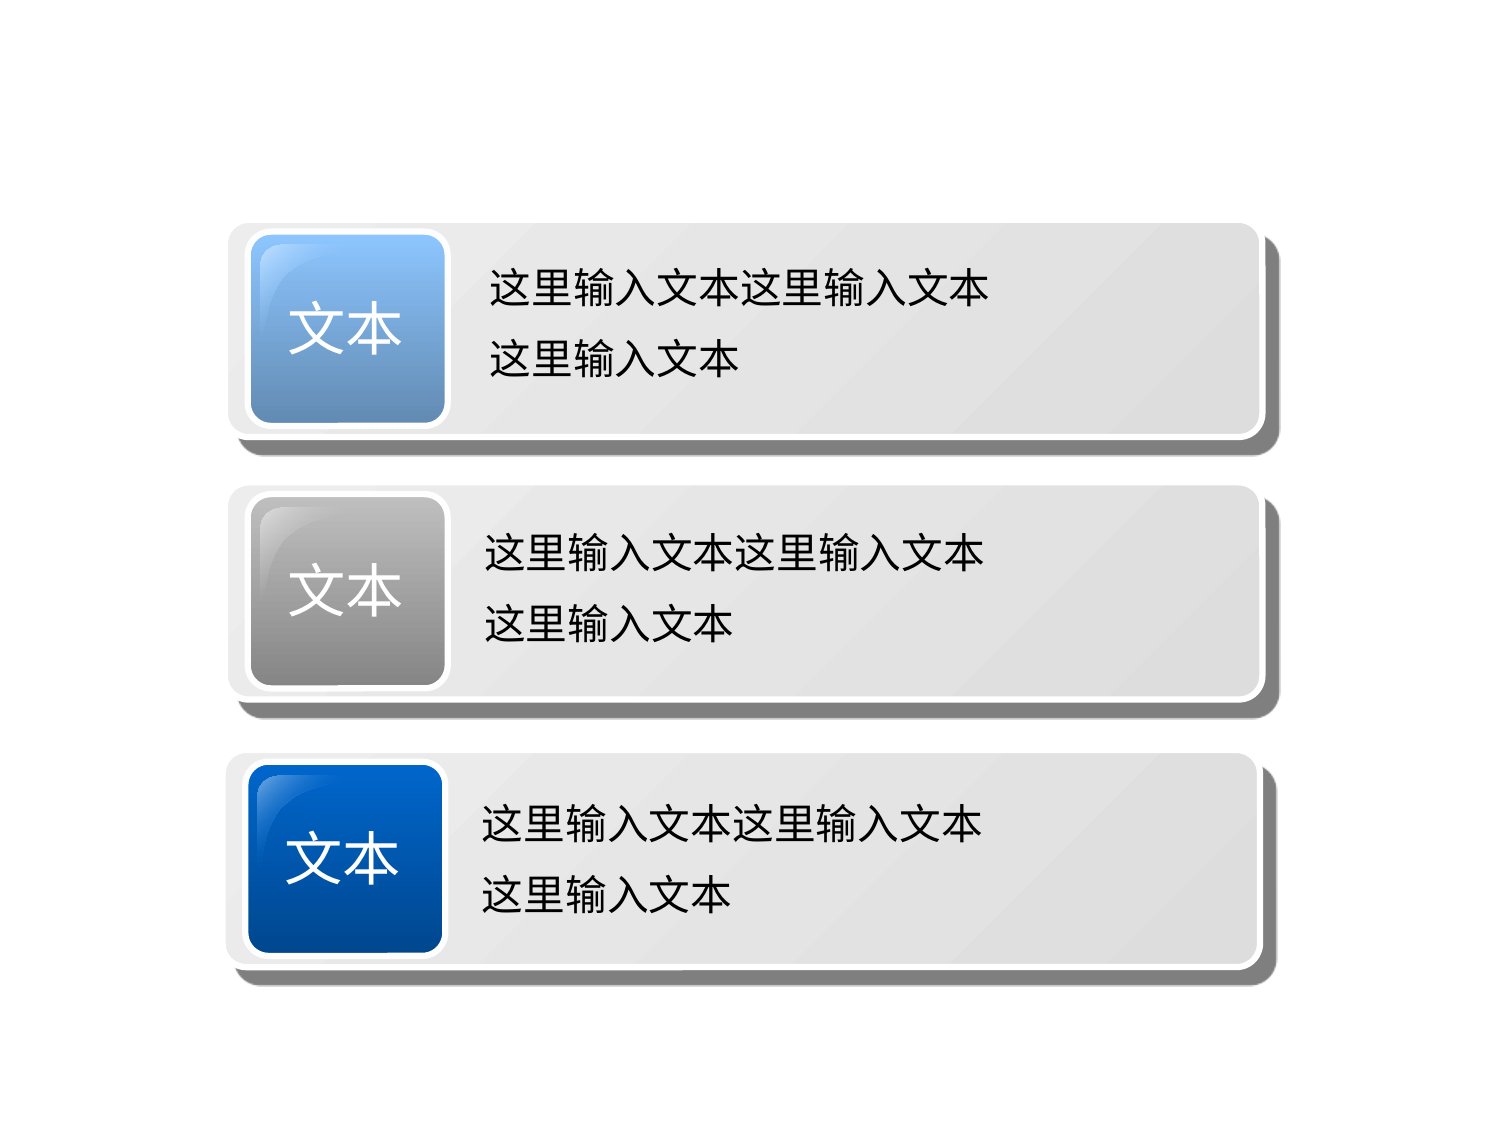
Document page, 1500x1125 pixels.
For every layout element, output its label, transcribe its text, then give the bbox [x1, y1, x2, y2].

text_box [247, 493, 448, 689]
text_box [247, 231, 448, 427]
text_box [224, 482, 1263, 700]
text_box [224, 219, 1263, 438]
text_box [222, 749, 1261, 968]
text_box 这里输入文本这里输入文本 这里输入文本 [474, 254, 1238, 391]
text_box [245, 761, 446, 957]
text_box 这里输入文本这里输入文本 这里输入文本 [469, 519, 1232, 656]
text_box 这里输入文本这里输入文本 这里输入文本 [467, 790, 1230, 926]
